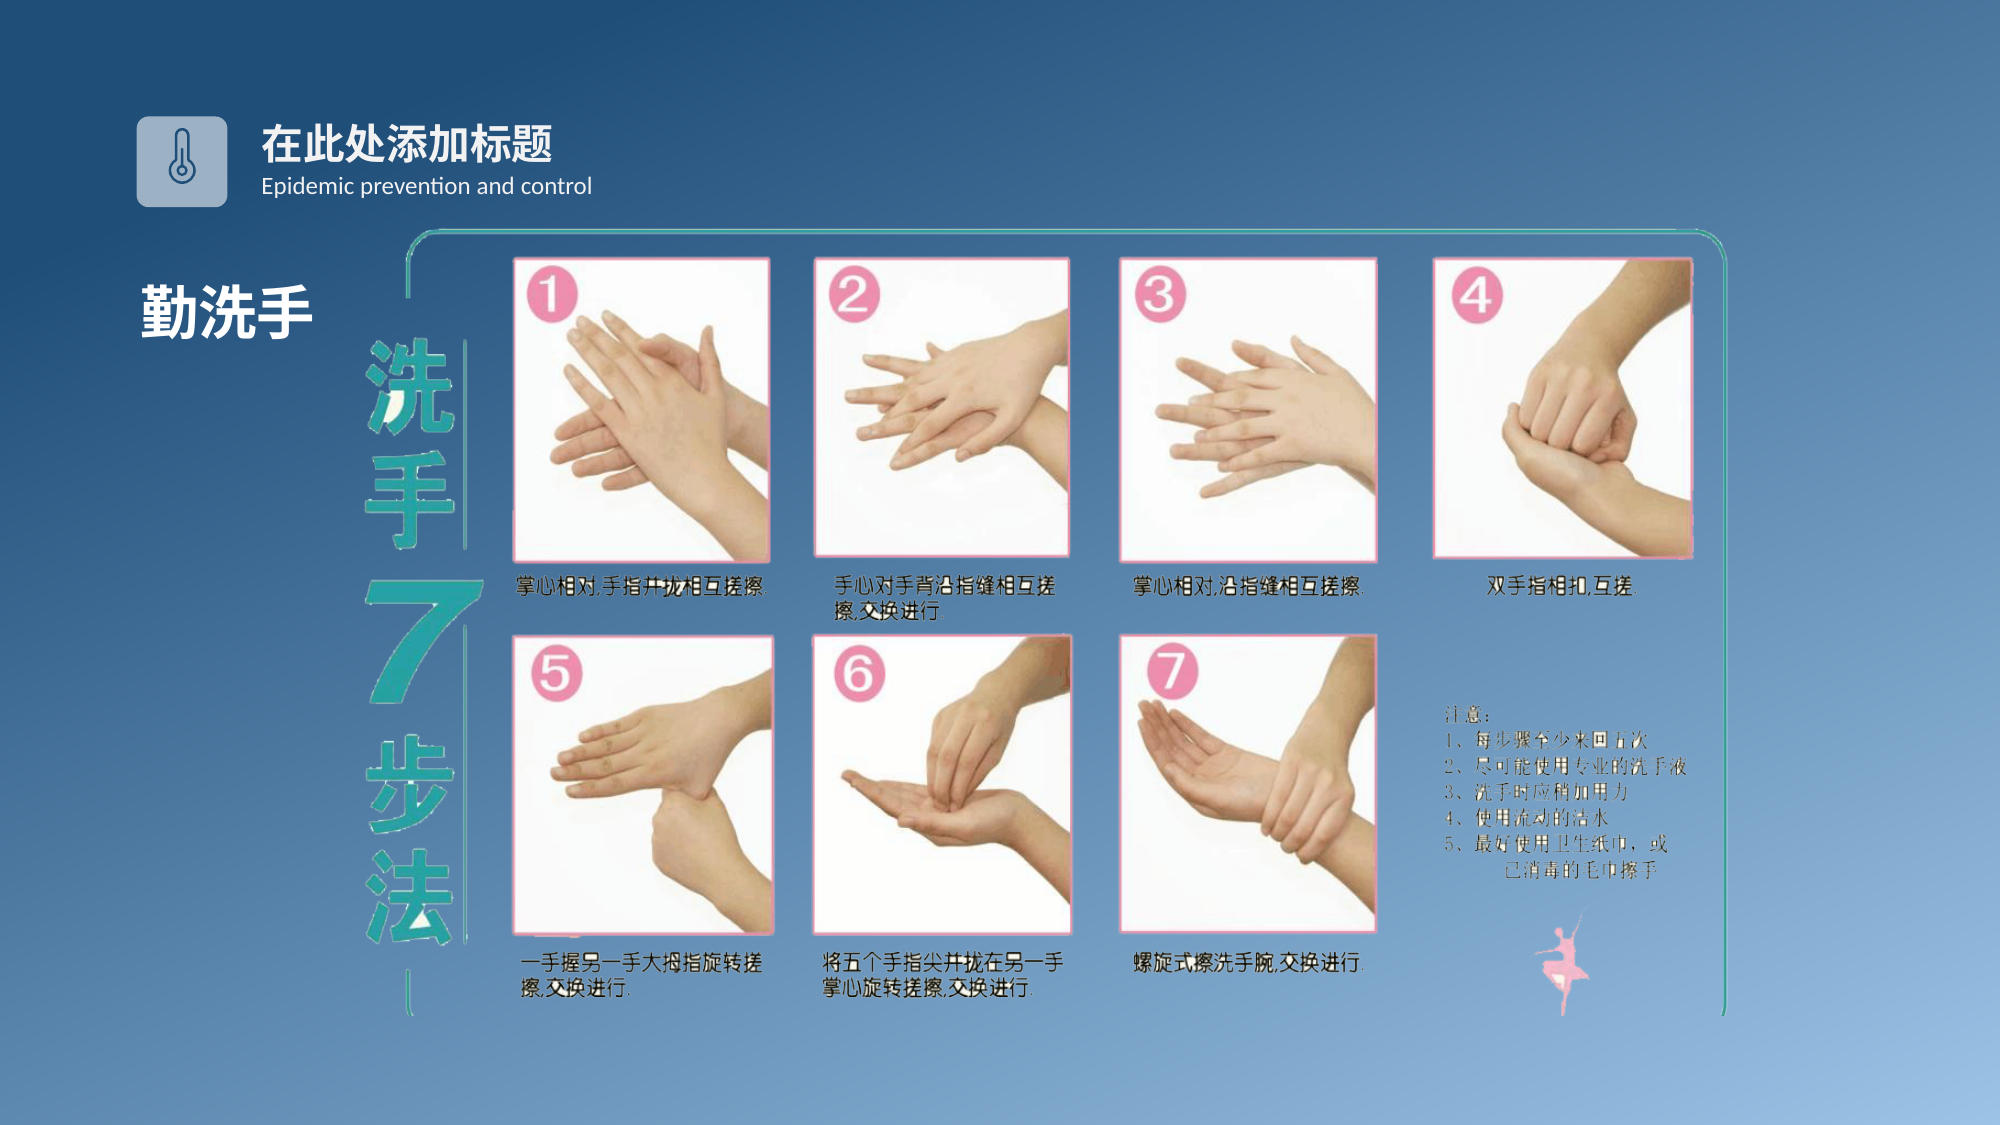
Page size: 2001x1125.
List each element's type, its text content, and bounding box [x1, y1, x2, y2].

text_box 勤洗手 [125, 268, 340, 354]
text_box 在此处添加标题 [246, 110, 743, 162]
text_box [135, 115, 229, 209]
text_box Epidemic prevention and control [246, 162, 743, 207]
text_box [168, 127, 196, 184]
picture [340, 207, 1751, 1017]
